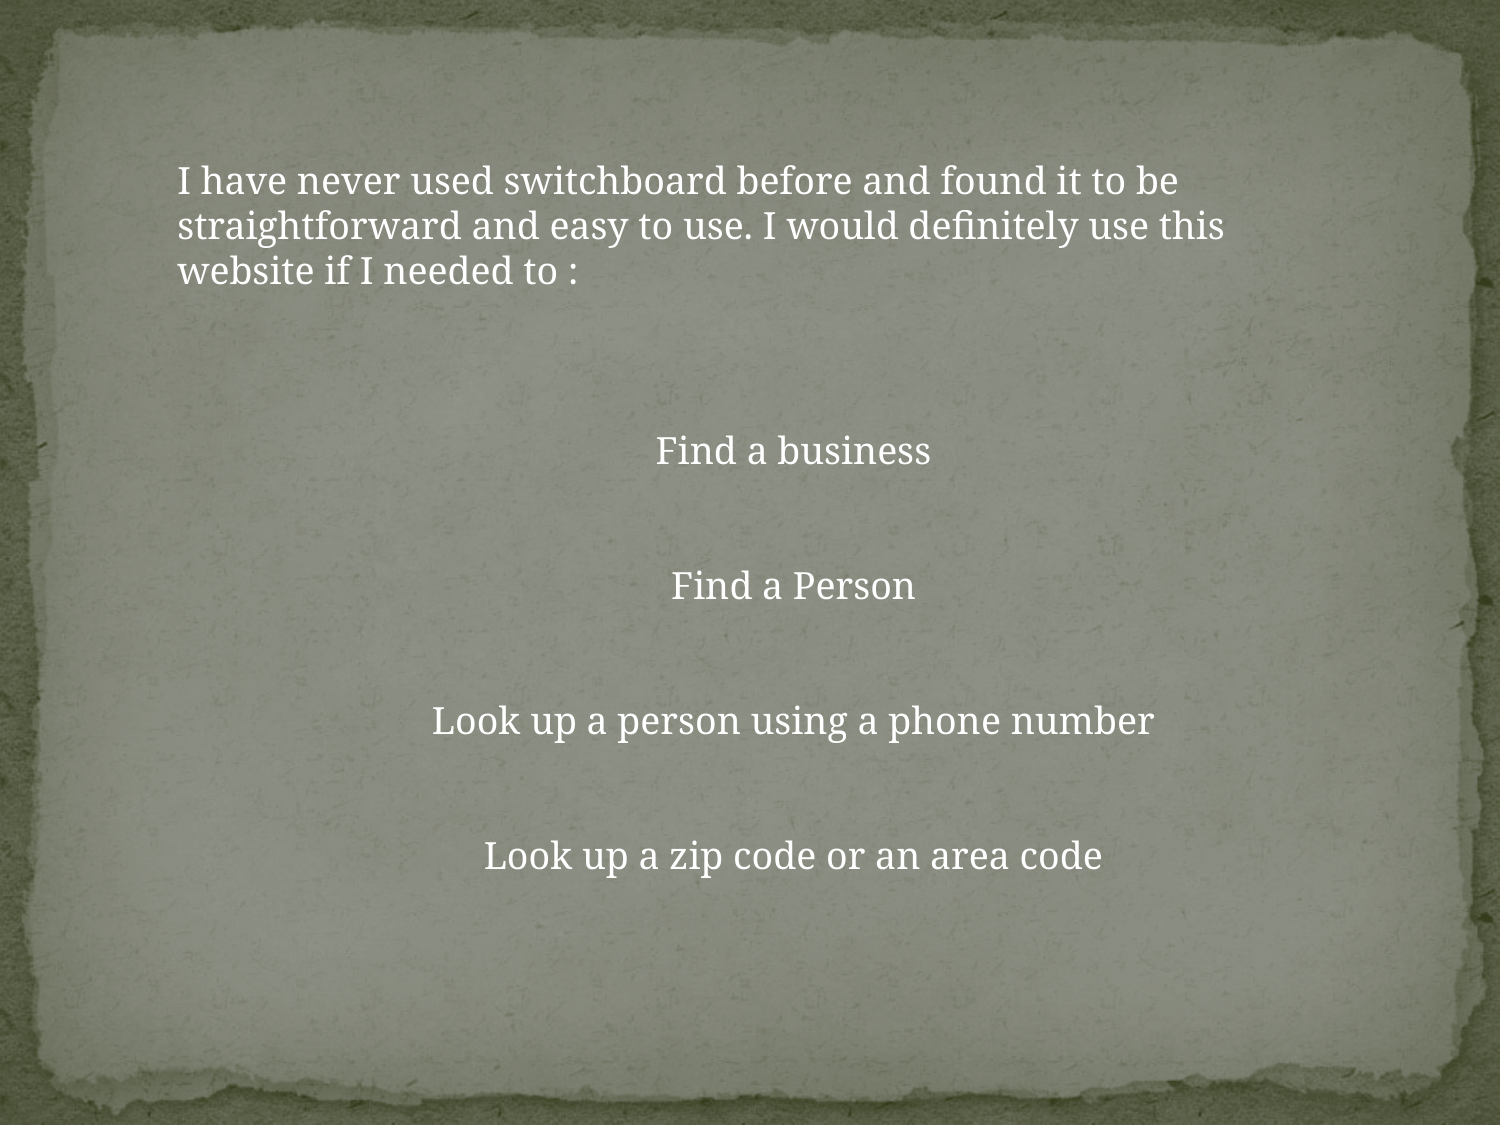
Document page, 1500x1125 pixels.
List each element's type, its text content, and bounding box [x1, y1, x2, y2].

text_box I have never used switchboard before and found it to be straightforward and easy to use. I would definitely use this website if I needed to : Find a business Find a Person Look up a person using a phone number Look up a zip code or an area code [162, 149, 1350, 930]
